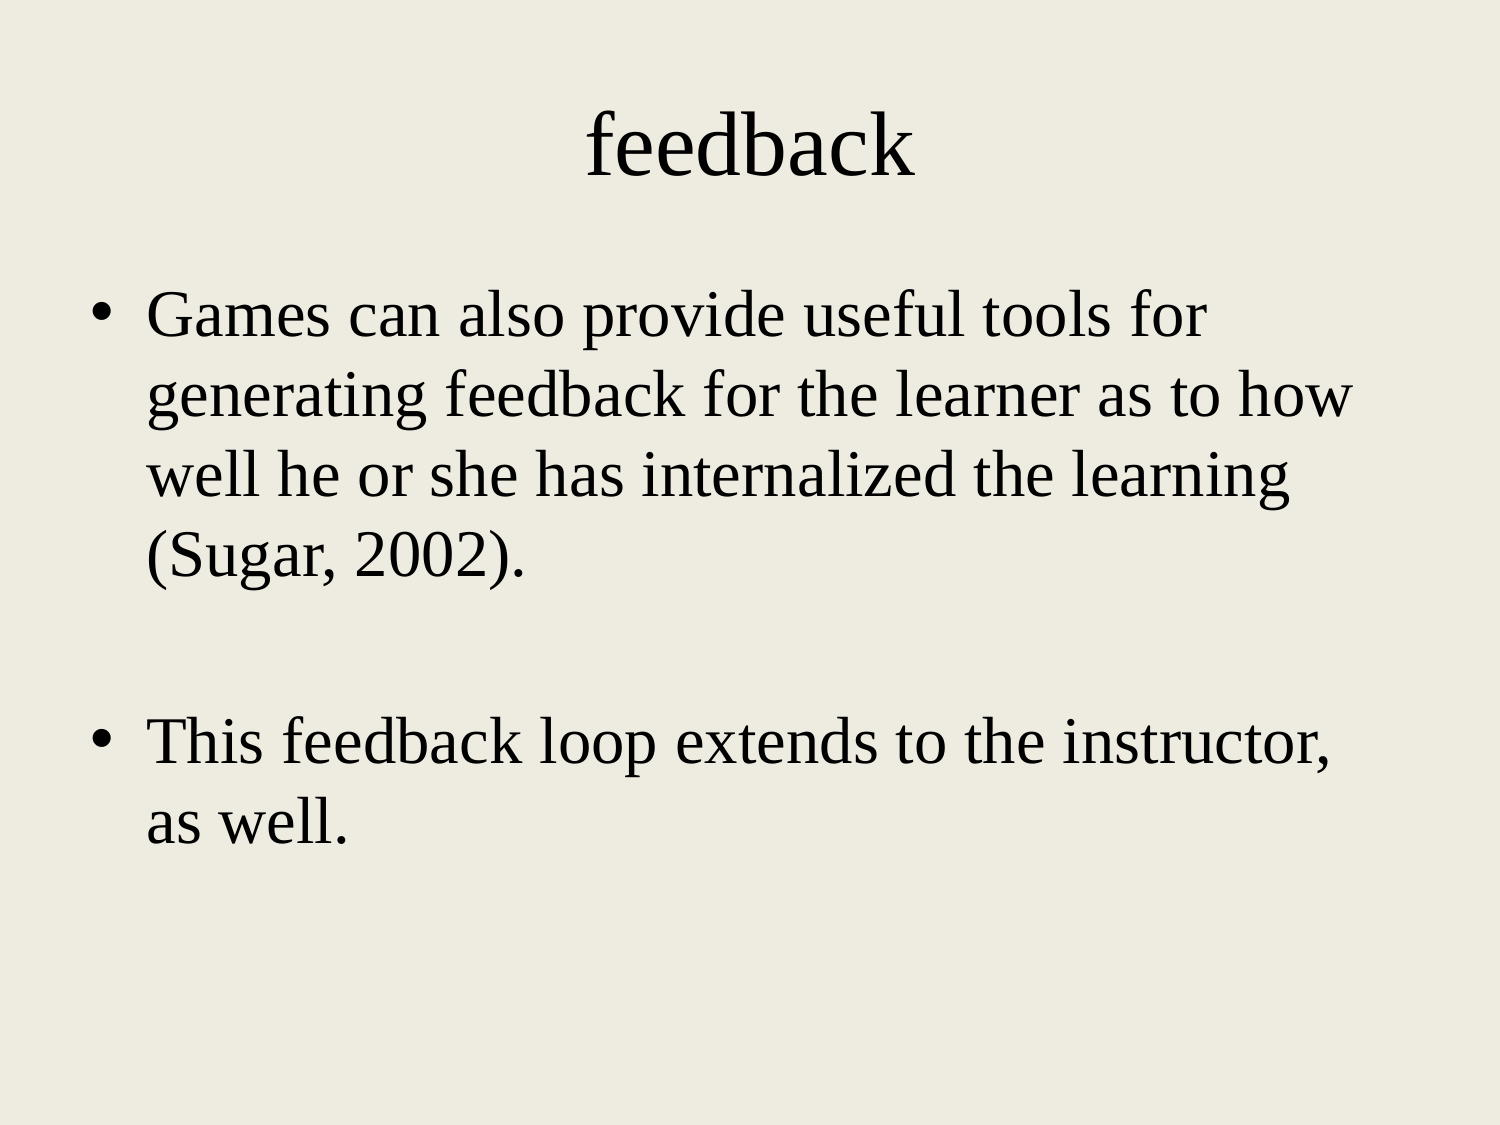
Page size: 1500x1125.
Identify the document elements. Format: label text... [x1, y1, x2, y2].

title feedback [75, 45, 1425, 233]
list Games can also provide useful tools for generating feedback for the learner as to how well he or she has internalized the learning (Sugar, 2002). This feedback loop extends to the instructor, as well. [75, 262, 1388, 1005]
